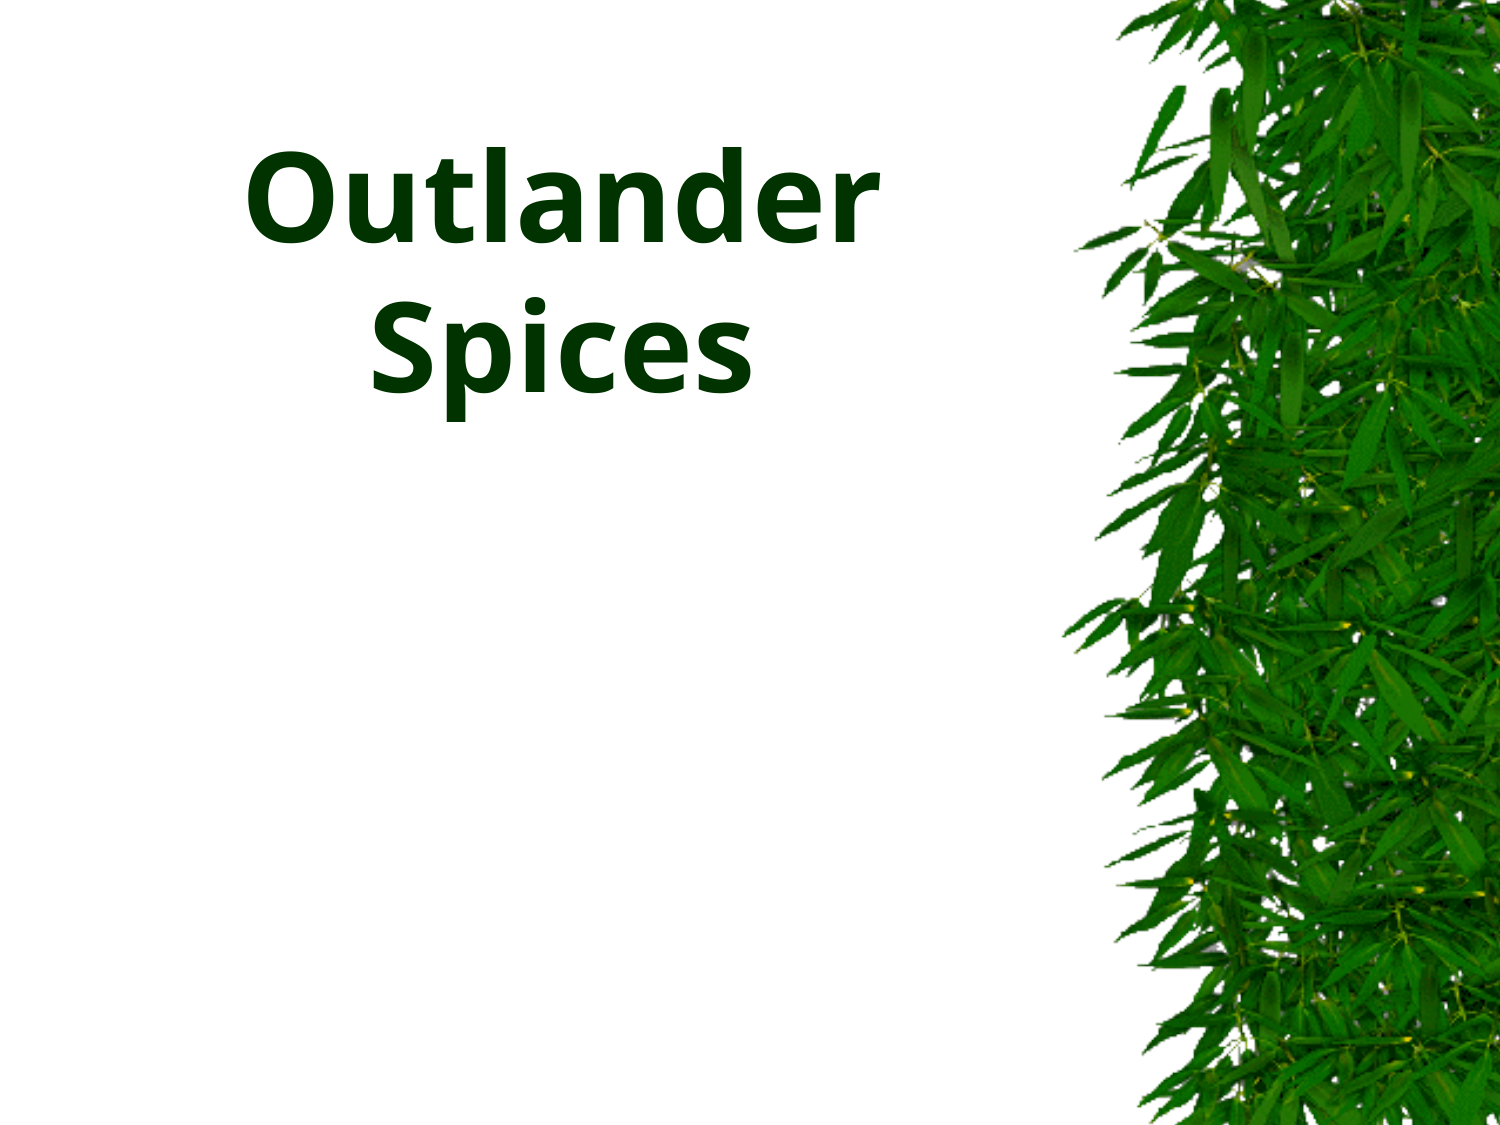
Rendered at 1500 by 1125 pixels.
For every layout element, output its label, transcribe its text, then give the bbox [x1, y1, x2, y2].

picture [1032, 0, 1500, 1125]
title Outlander Spices [49, 109, 1076, 426]
